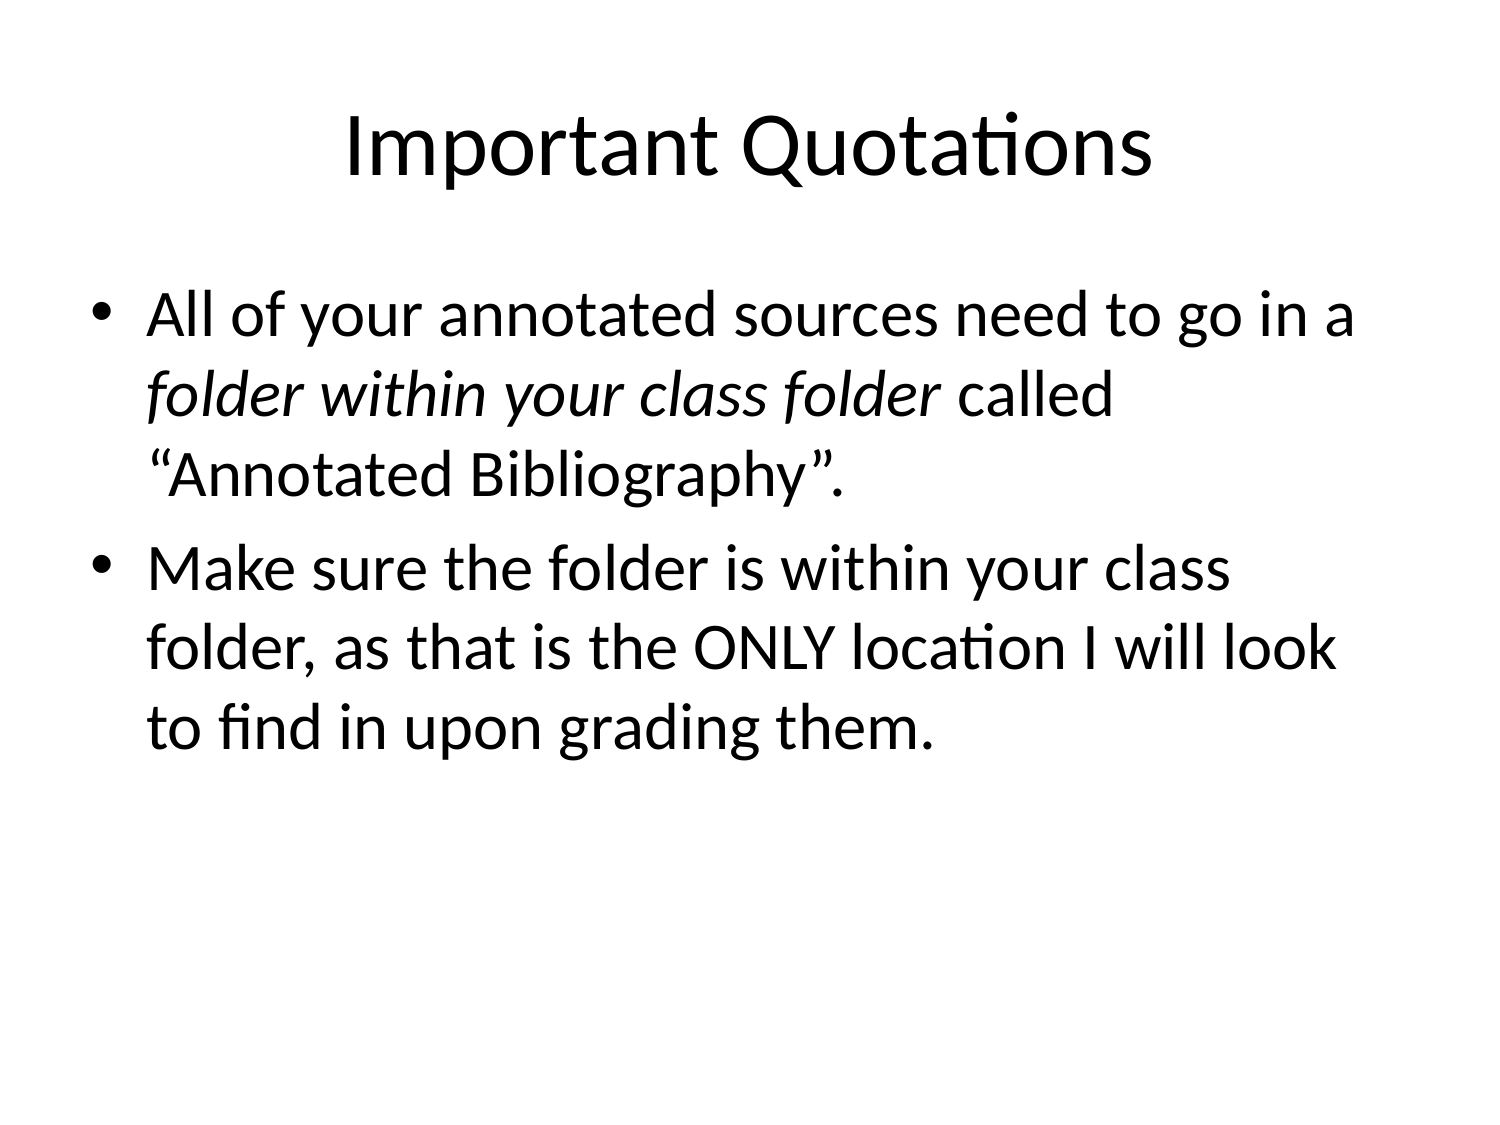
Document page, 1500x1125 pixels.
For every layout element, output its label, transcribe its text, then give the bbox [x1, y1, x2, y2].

list All of your annotated sources need to go in a folder within your class folder called “Annotated Bibliography”. Make sure the folder is within your class folder, as that is the ONLY location I will look to find in upon grading them. [75, 262, 1425, 1005]
title Important Quotations [75, 45, 1425, 233]
